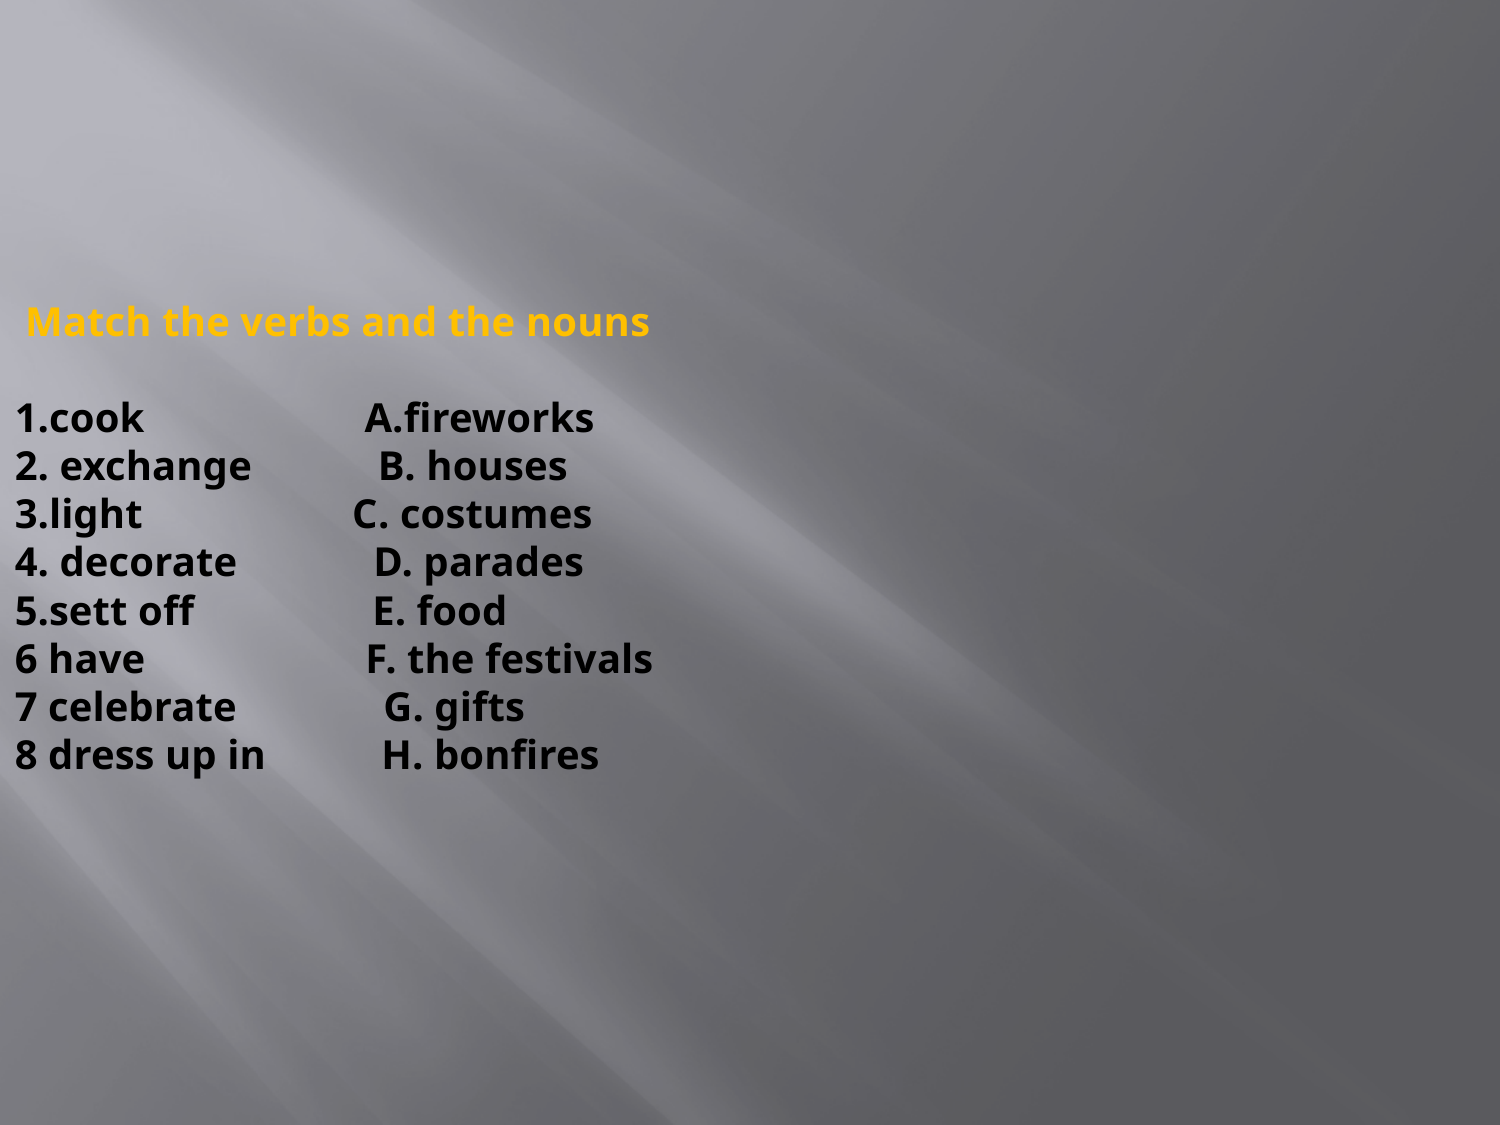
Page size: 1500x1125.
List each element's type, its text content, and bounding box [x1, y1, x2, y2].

title Match the verbs and the nouns 1.cook A.fireworks 2. exchange B. houses 3.light C. costumes 4. decorate D. parades 5.sett off E. food 6 have F. the festivals 7 celebrate G. gifts 8 dress up in H. bonfires [0, 45, 1500, 1125]
